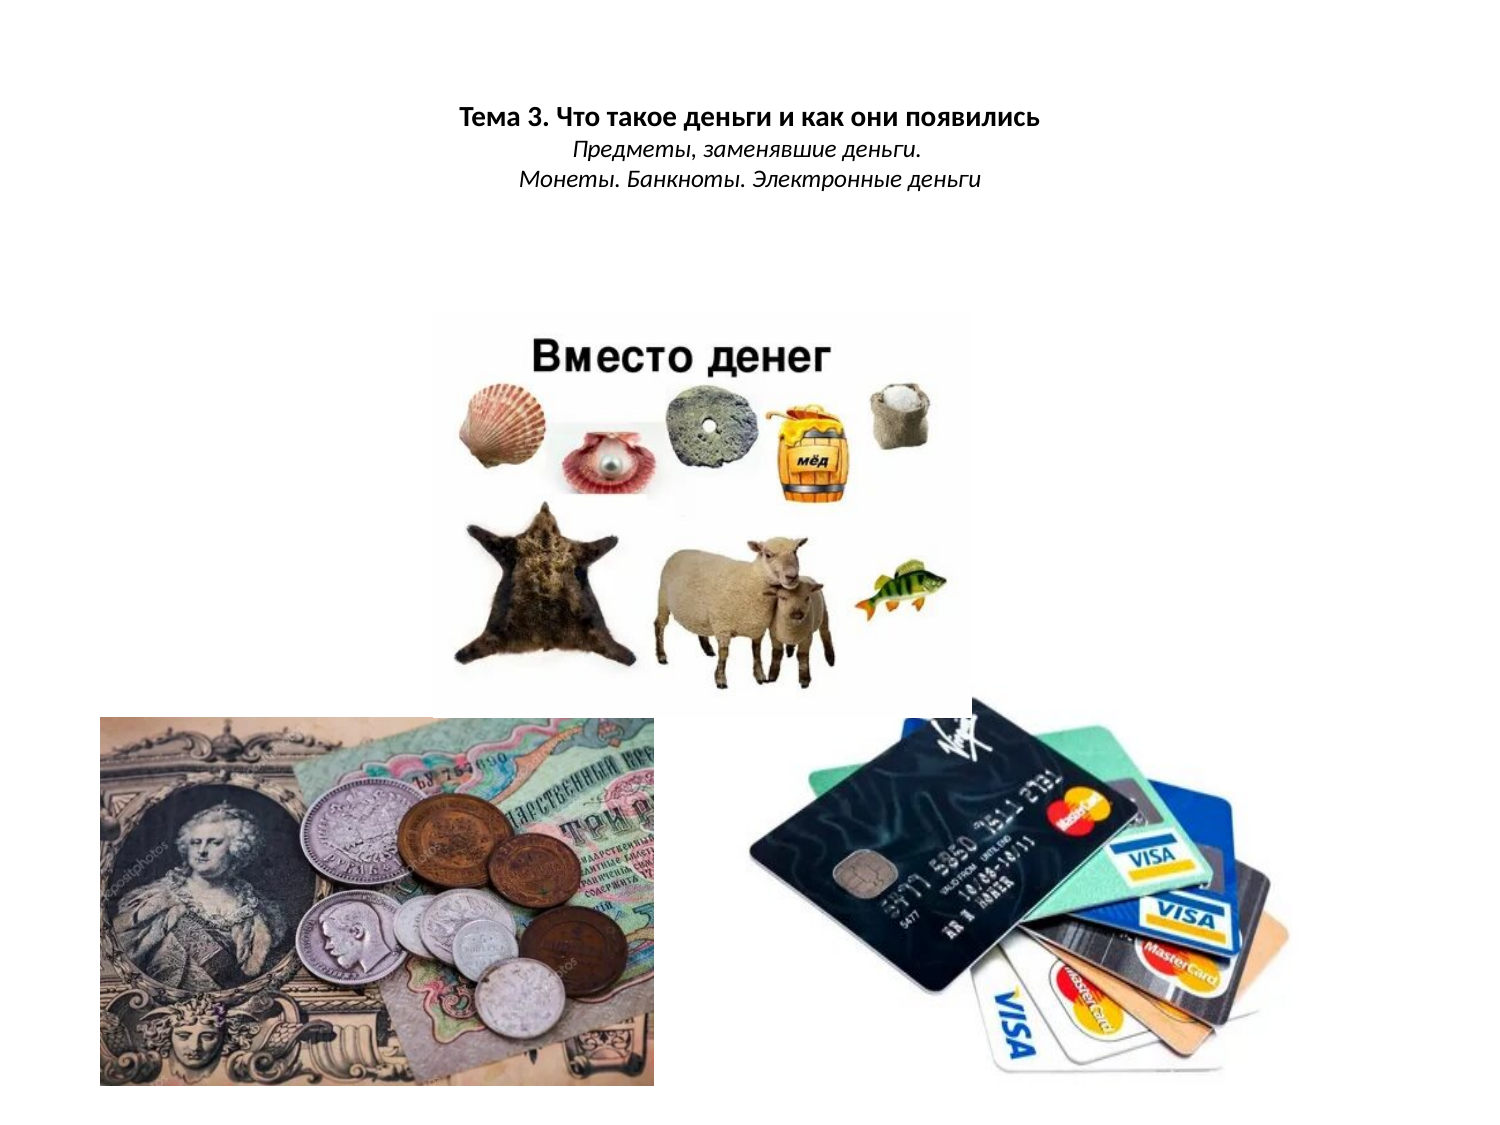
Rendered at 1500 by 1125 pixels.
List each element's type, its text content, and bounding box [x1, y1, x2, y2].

picture [100, 313, 1357, 1086]
title Тема 3. Что такое деньги и как они появились Предметы, заменявшие деньги. Монеты. Банкноты. Электронные деньги [0, 45, 1500, 233]
